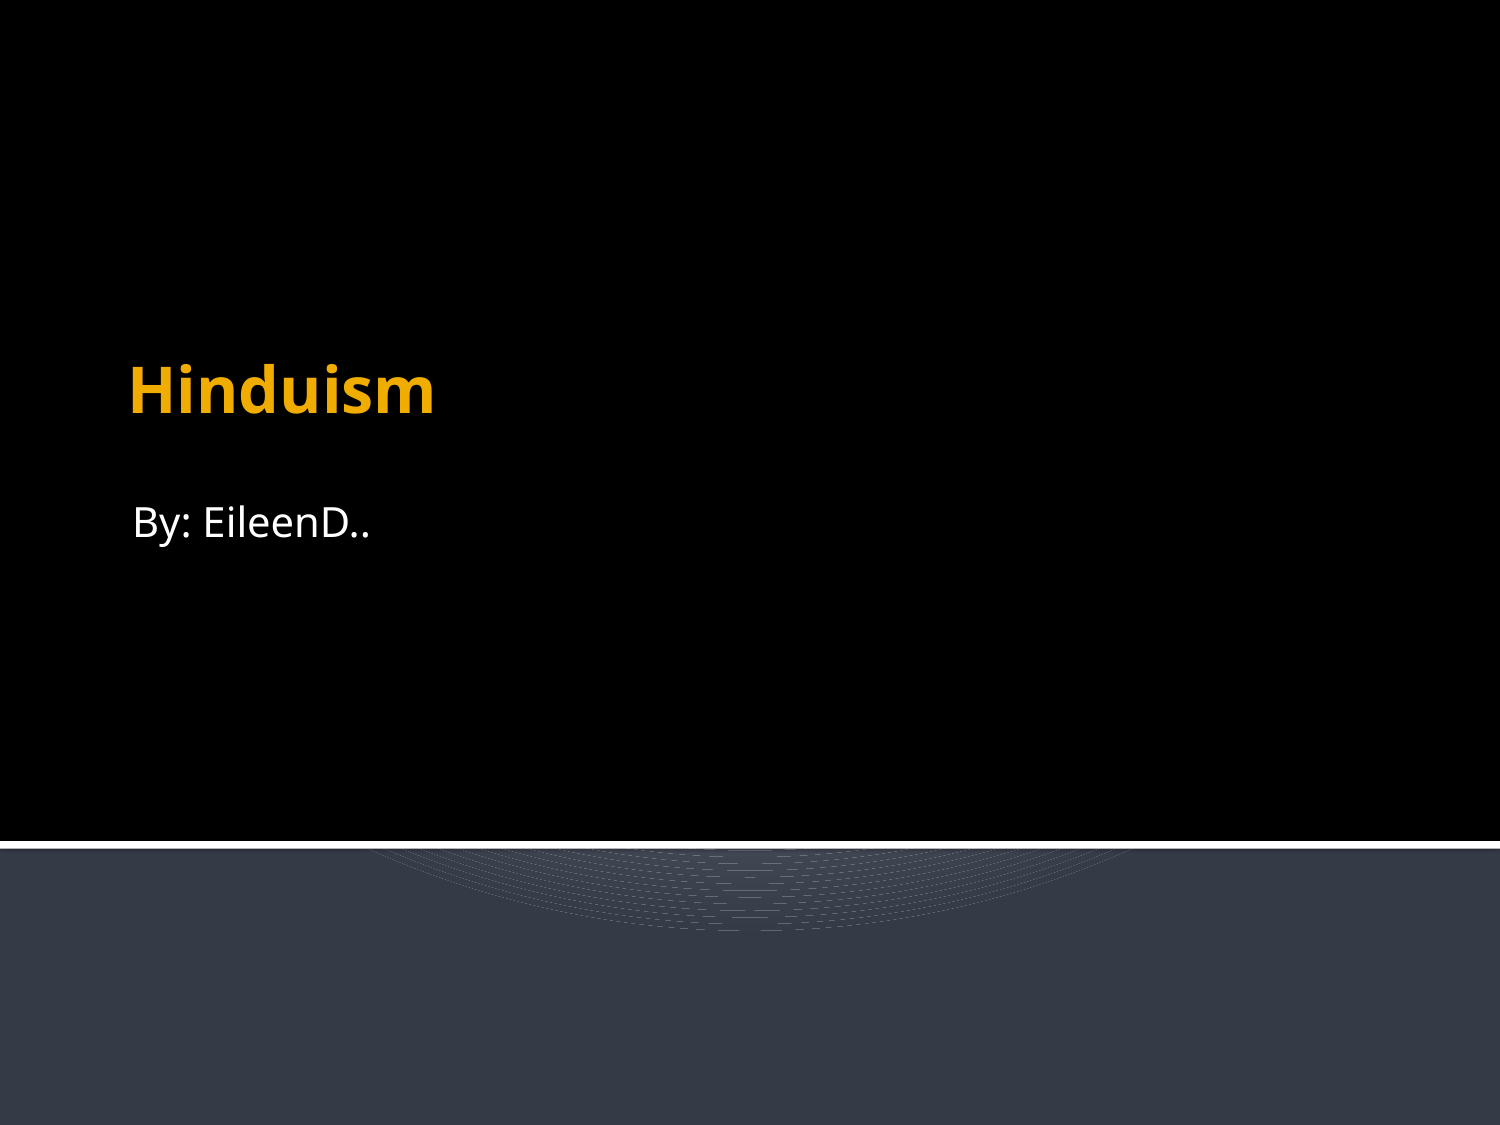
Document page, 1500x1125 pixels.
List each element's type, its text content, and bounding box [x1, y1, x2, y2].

subtitle By: EileenD.. [112, 299, 1438, 546]
